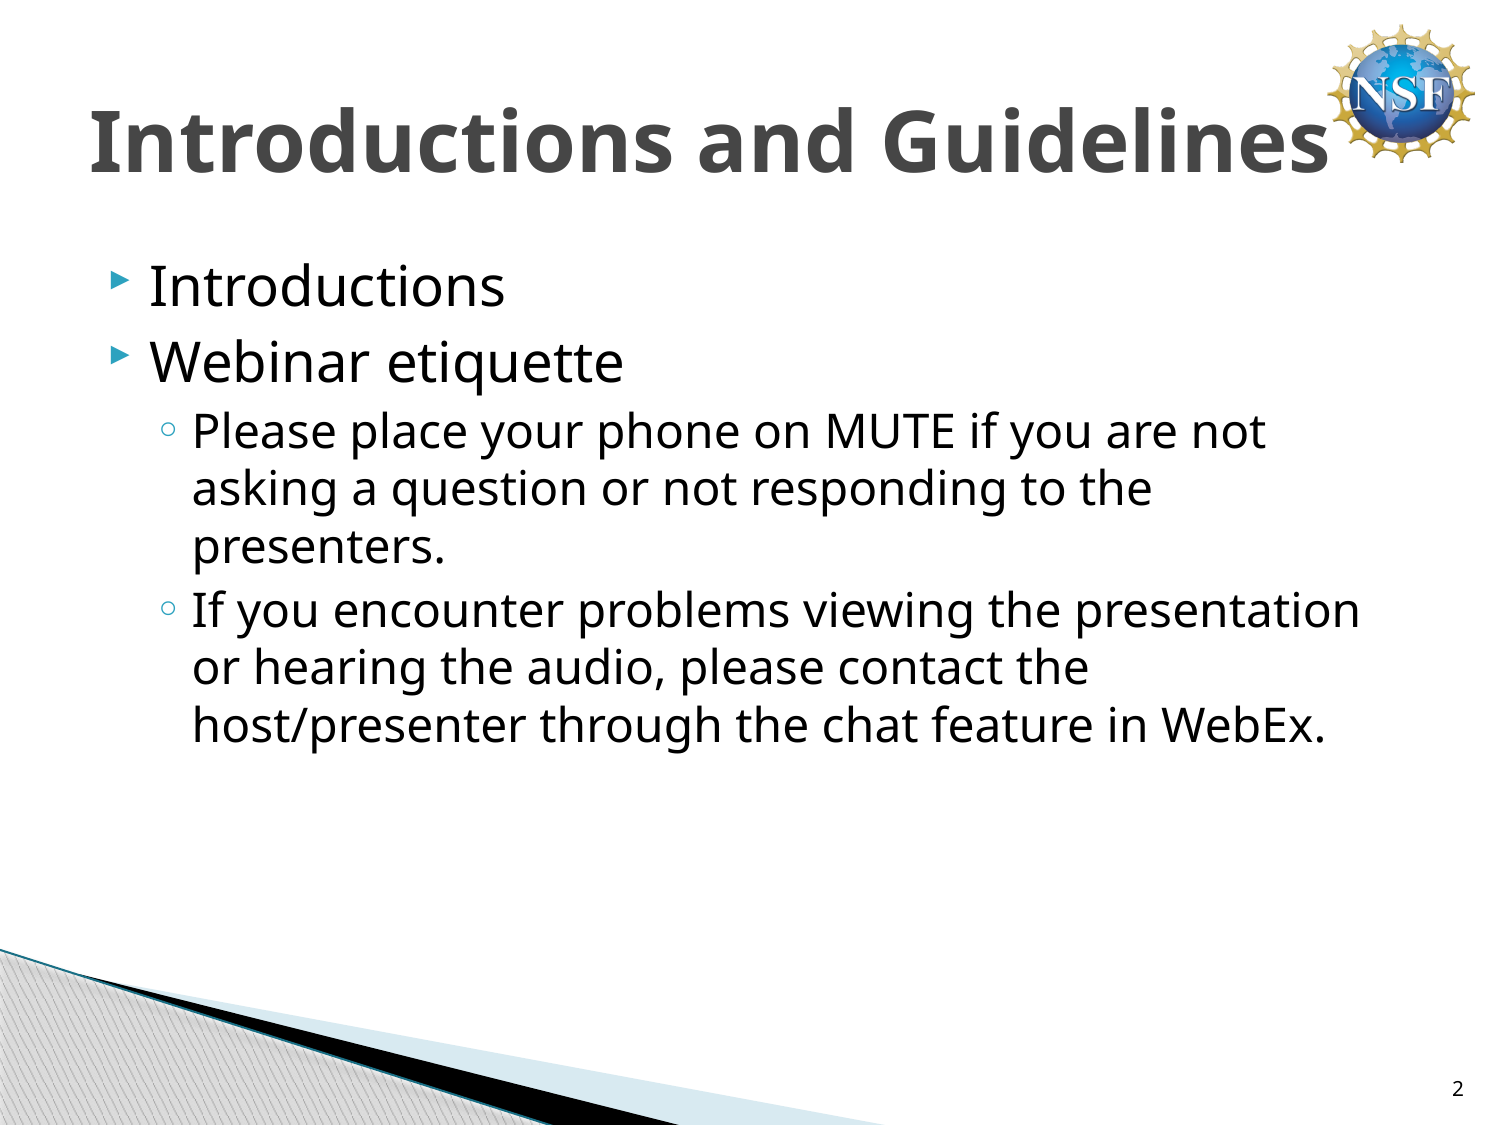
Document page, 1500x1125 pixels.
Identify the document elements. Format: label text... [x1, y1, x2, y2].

picture [1327, 24, 1475, 163]
title Introductions and Guidelines [75, 45, 1425, 233]
slide_number 2 [1418, 1051, 1479, 1112]
list Introductions Webinar etiquette Please place your phone on MUTE if you are not asking a question or not responding to the presenters. If you encounter problems viewing the presentation or hearing the audio, please contact the host/presenter through the chat feature in WebEx. [75, 243, 1425, 986]
